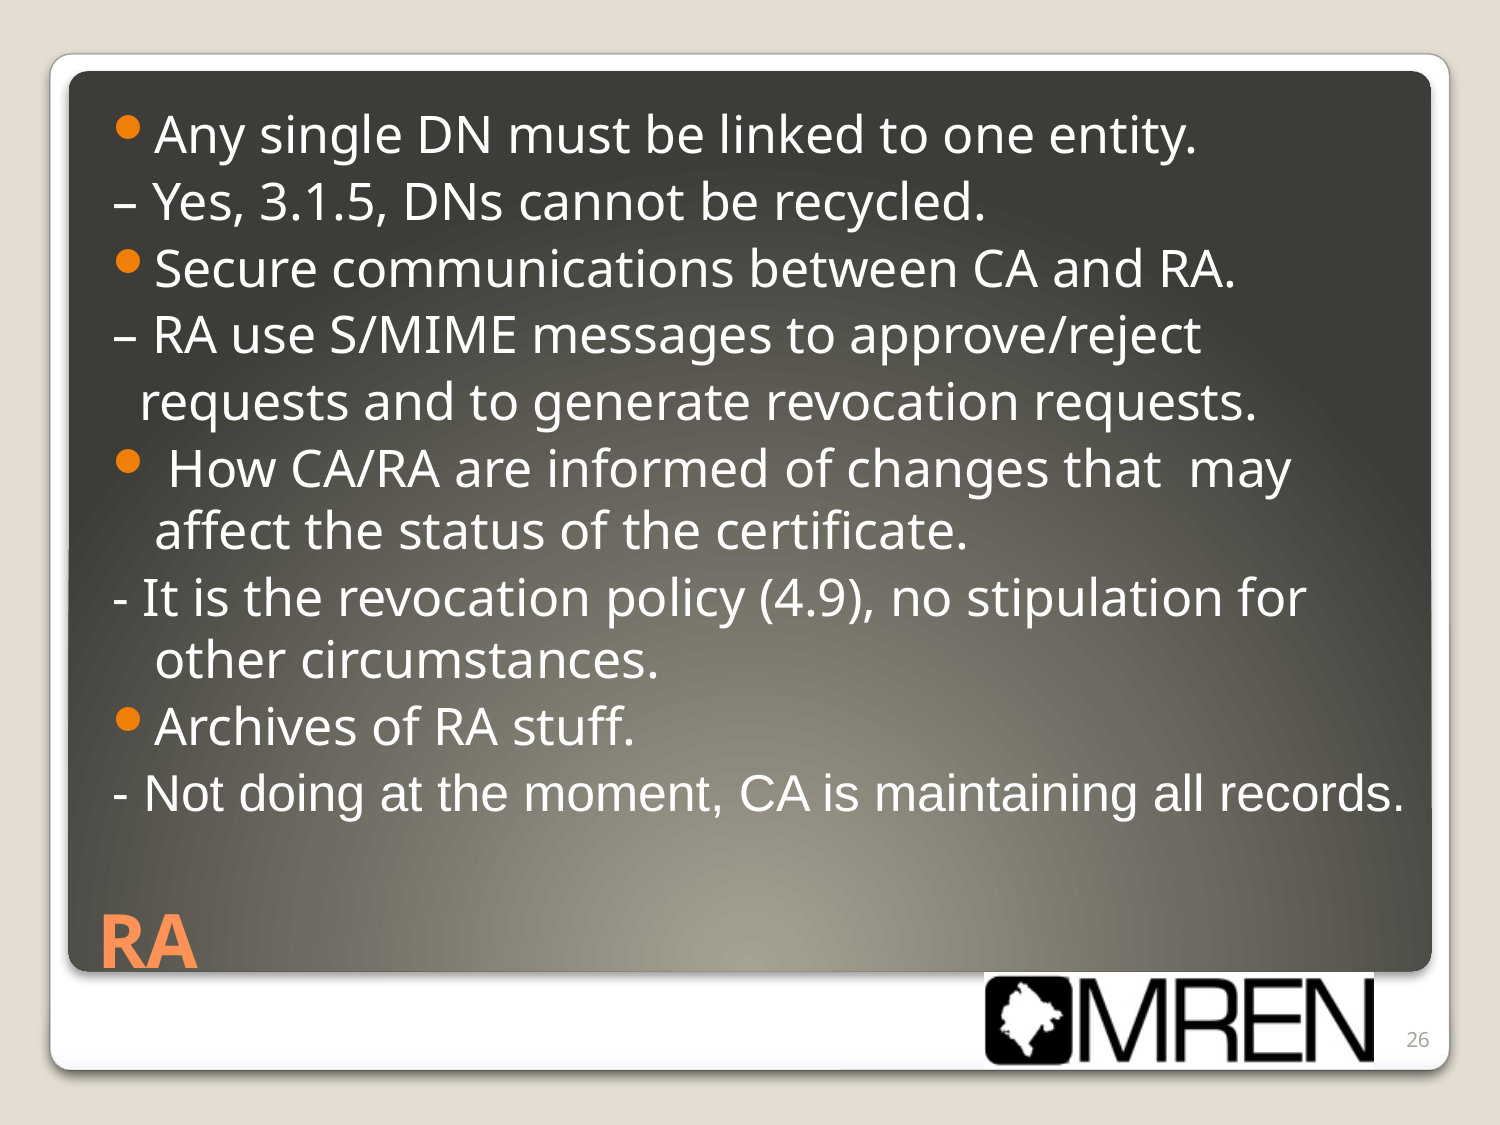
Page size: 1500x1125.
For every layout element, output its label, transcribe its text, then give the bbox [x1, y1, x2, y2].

title RA [82, 868, 1425, 992]
slide_number 26 [1380, 1002, 1445, 1063]
picture [984, 972, 1375, 1069]
list Any single DN must be linked to one entity. – Yes, 3.1.5, DNs cannot be recycled. Secure communications between CA and RA. – RA use S/MIME messages to approve/reject requests and to generate revocation requests. How CA/RA are informed of changes that may affect the status of the certificate. - It is the revocation policy (4.9), no stipulation for other circumstances. Archives of RA stuff. - Not doing at the moment, CA is maintaining all records. [82, 86, 1425, 868]
